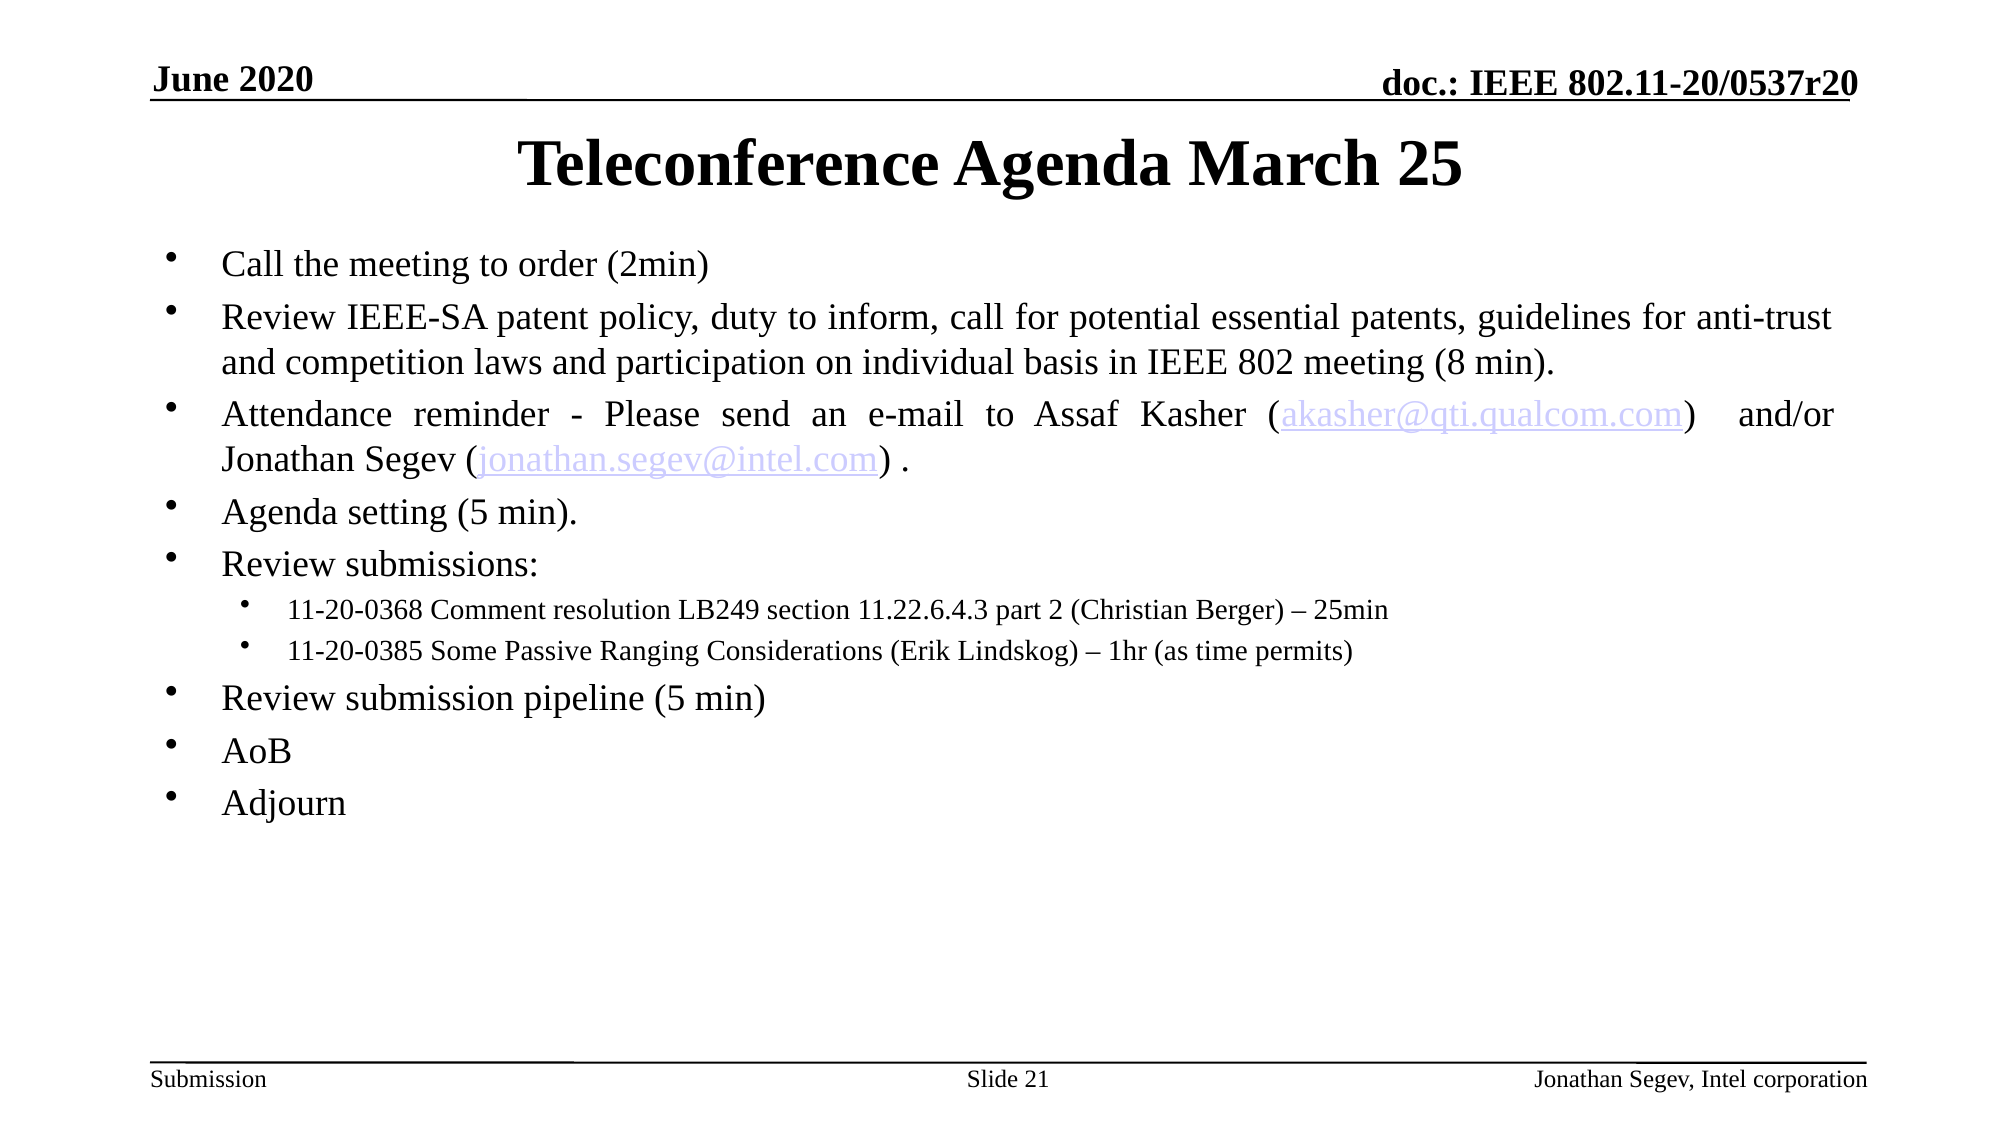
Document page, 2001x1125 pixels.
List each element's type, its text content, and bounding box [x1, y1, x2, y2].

footer Jonathan Segev, Intel corporation [1171, 1061, 1869, 1093]
title Teleconference Agenda March 25 [149, 112, 1850, 205]
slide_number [152, 54, 563, 100]
slide_number Slide 21 [950, 1061, 1067, 1123]
list Call the meeting to order (2min) Review IEEE-SA patent policy, duty to inform, call for potential essential patents, guidelines for anti-trust and competition laws and participation on individual basis in IEEE 802 meeting (8 min). Attendance reminder - Please send an e-mail to Assaf Kasher (akasher@qti.qualcom.com) and/or Jonathan Segev (jonathan.segev@intel.com) . Agenda setting (5 min). Review submissions: 11-20-0368 Comment resolution LB249 section 11.22.6.4.3 part 2 (Christian Berger) – 25min 11-20-0385 Some Passive Ranging Considerations (Erik Lindskog) – 1hr (as time permits) Review submission pipeline (5 min) AoB Adjourn [149, 231, 1850, 1000]
